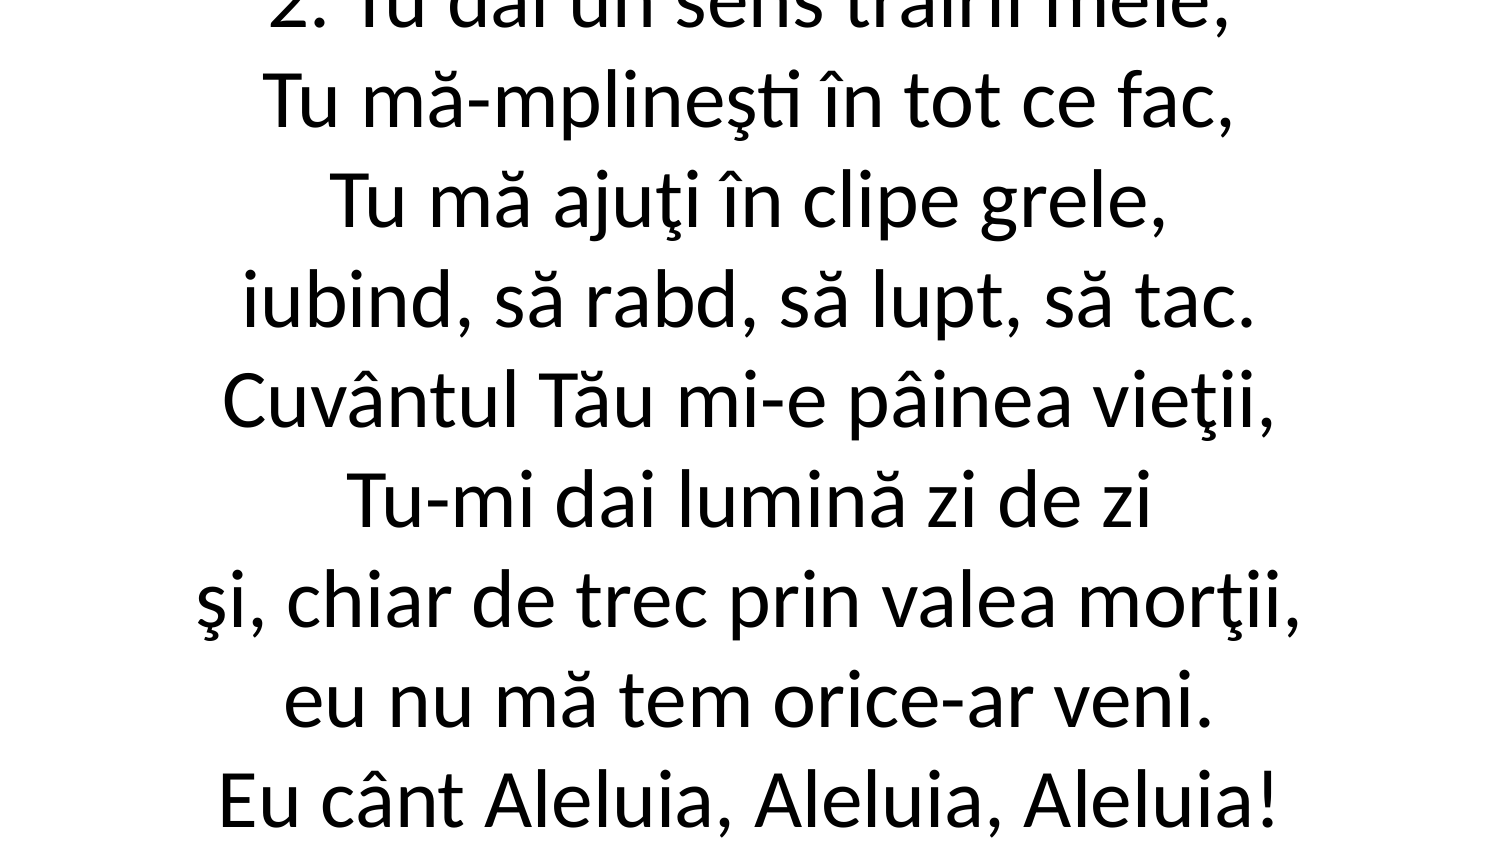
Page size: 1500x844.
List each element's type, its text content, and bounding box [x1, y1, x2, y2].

text_box 2. Tu dai un sens trăirii mele, Tu mă-mplineşti în tot ce fac, Tu mă ajuţi în clipe grele, iubind, să rabd, să lupt, să tac. Cuvântul Tău mi-e pâinea vieţii, Tu-mi dai lumină zi de zi şi, chiar de trec prin valea morţii, eu nu mă tem orice-ar veni. Eu cânt Aleluia, Aleluia, Aleluia! Eu cânt Aleluia, Aleluia, Aleluia! [180, 0, 1320, 844]
